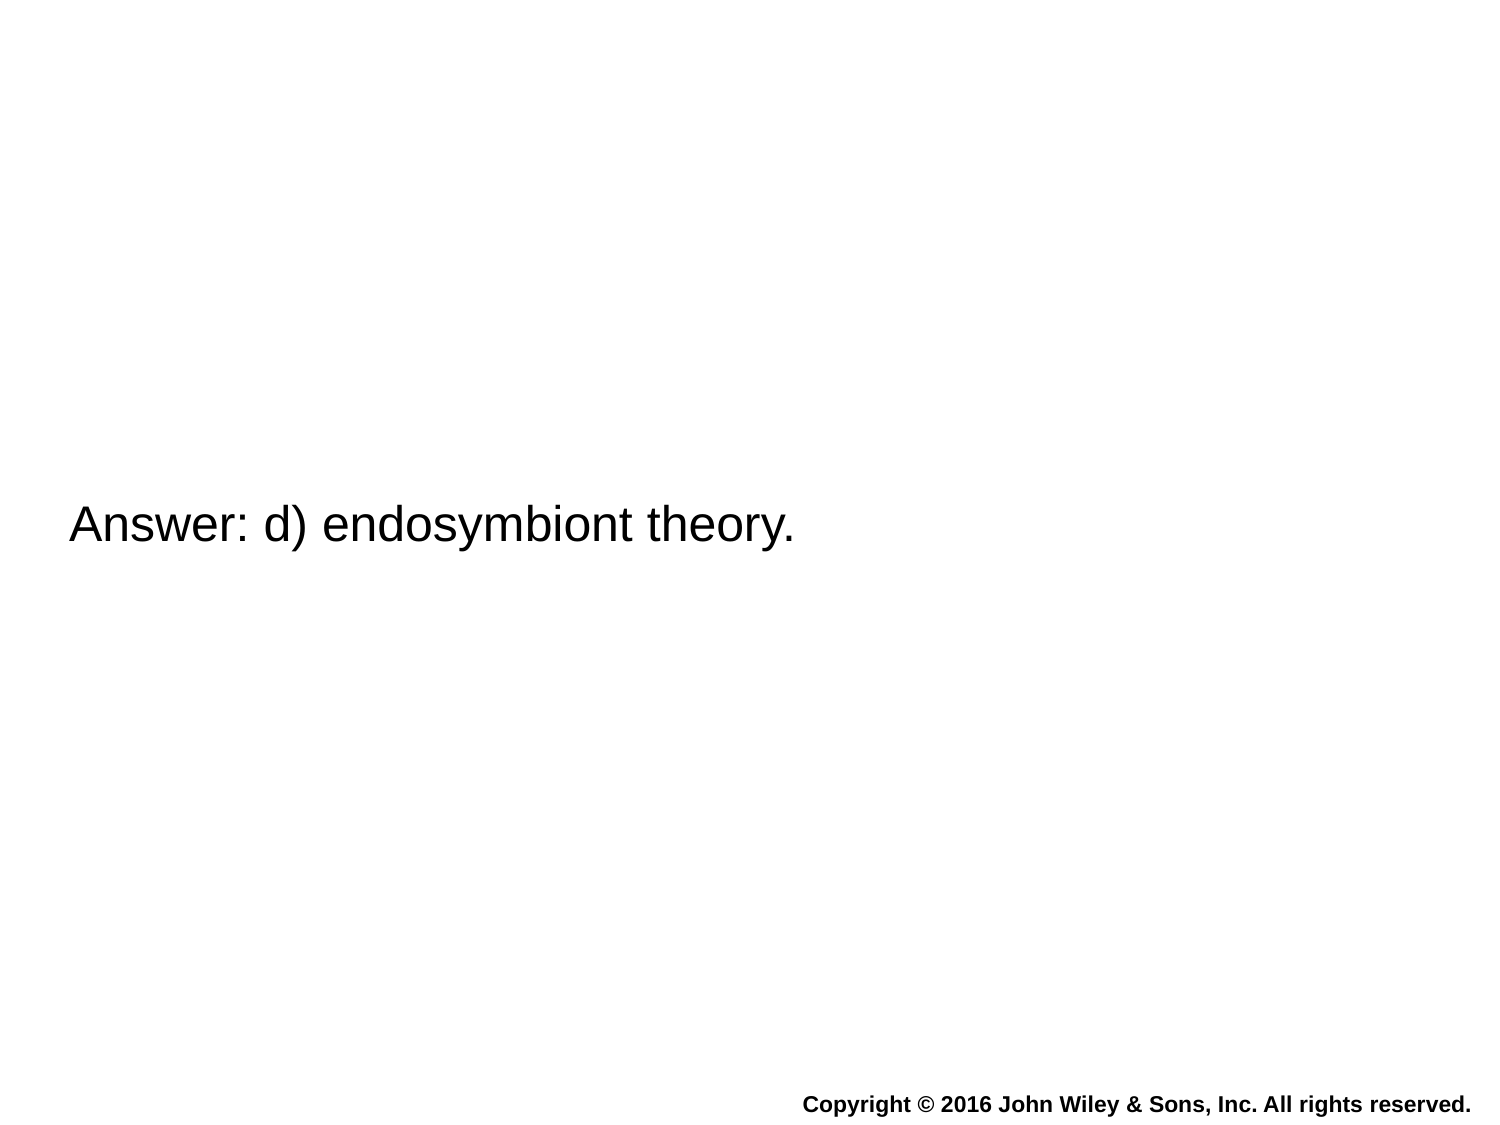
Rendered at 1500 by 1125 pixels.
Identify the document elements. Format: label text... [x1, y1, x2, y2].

text_box Copyright © 2016 John Wiley & Sons, Inc. All rights reserved. [512, 1065, 1488, 1125]
text_box Answer: d) endosymbiont theory. [54, 483, 1466, 559]
